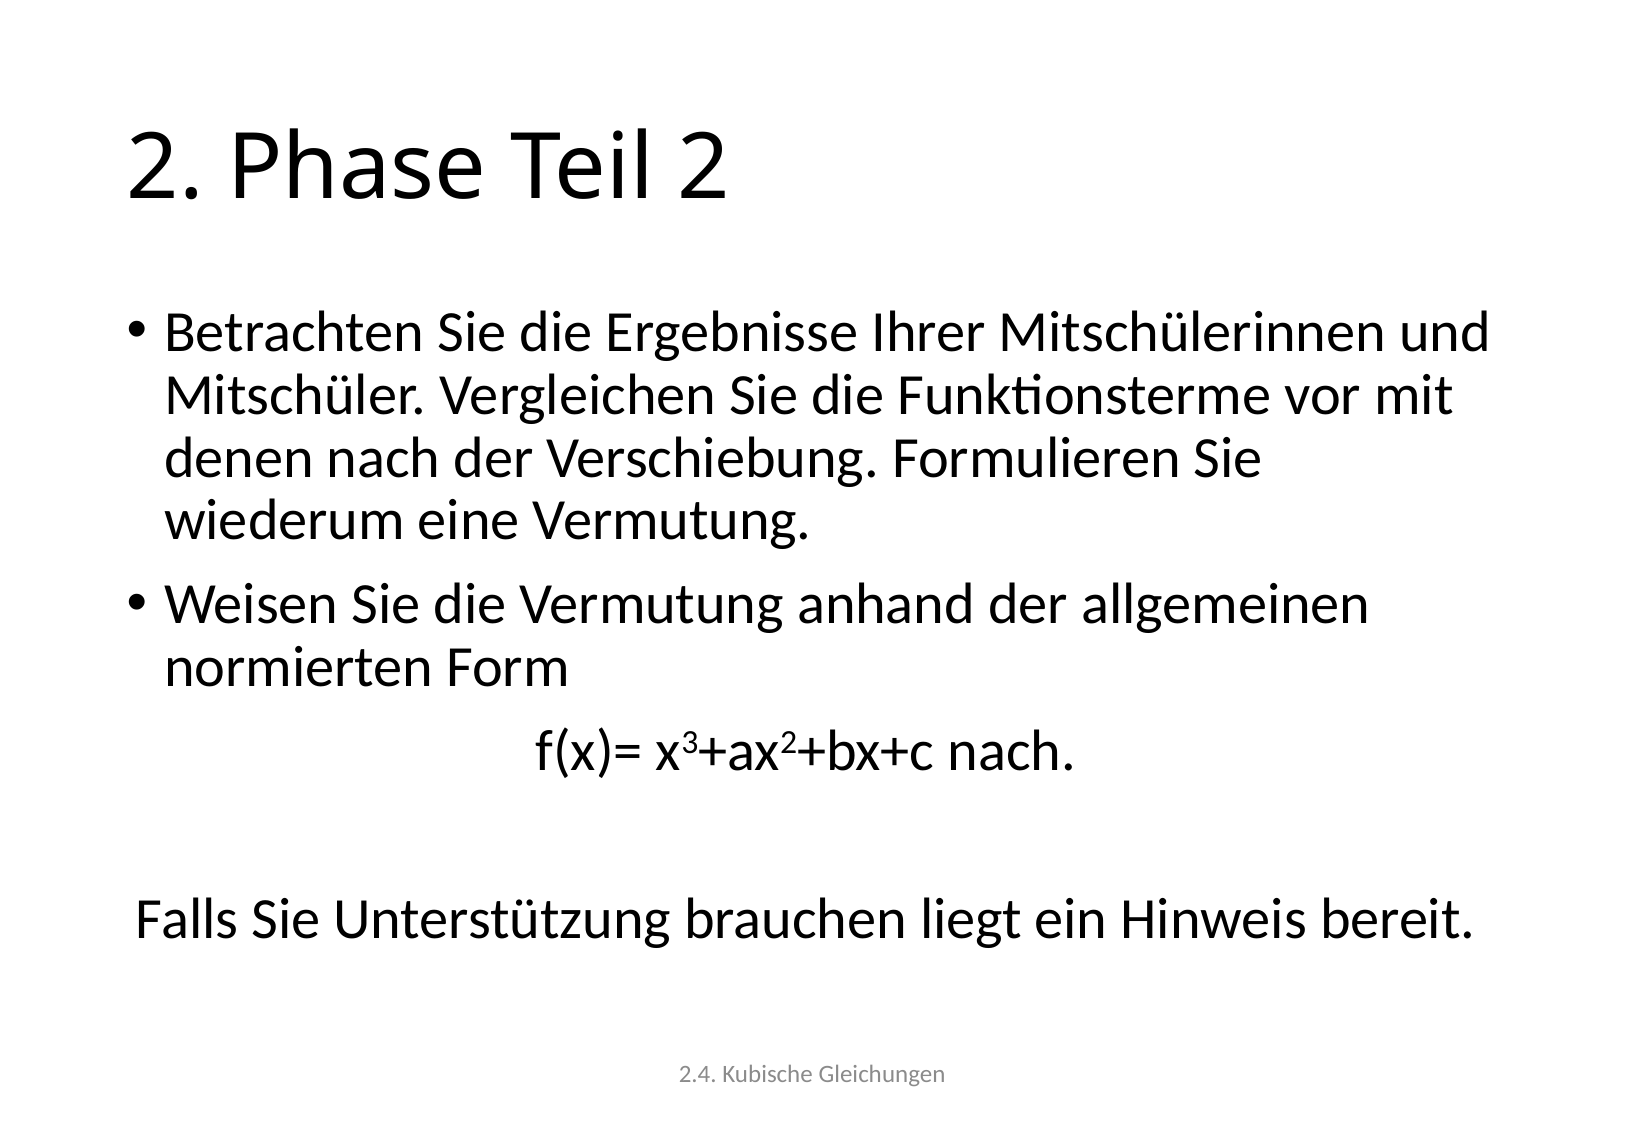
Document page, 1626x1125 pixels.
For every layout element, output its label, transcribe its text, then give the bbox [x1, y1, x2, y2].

footer 2.4. Kubische Gleichungen [538, 1042, 1087, 1103]
list Betrachten Sie die Ergebnisse Ihrer Mitschülerinnen und Mitschüler. Vergleichen Sie die Funktionsterme vor mit denen nach der Verschiebung. Formulieren Sie wiederum eine Vermutung. Weisen Sie die Vermutung anhand der allgemeinen normierten Form f(x)= x3+ax2+bx+c nach. Falls Sie Unterstützung brauchen liegt ein Hinweis bereit. [111, 293, 1514, 1008]
title 2. Phase Teil 2 [111, 59, 1514, 278]
